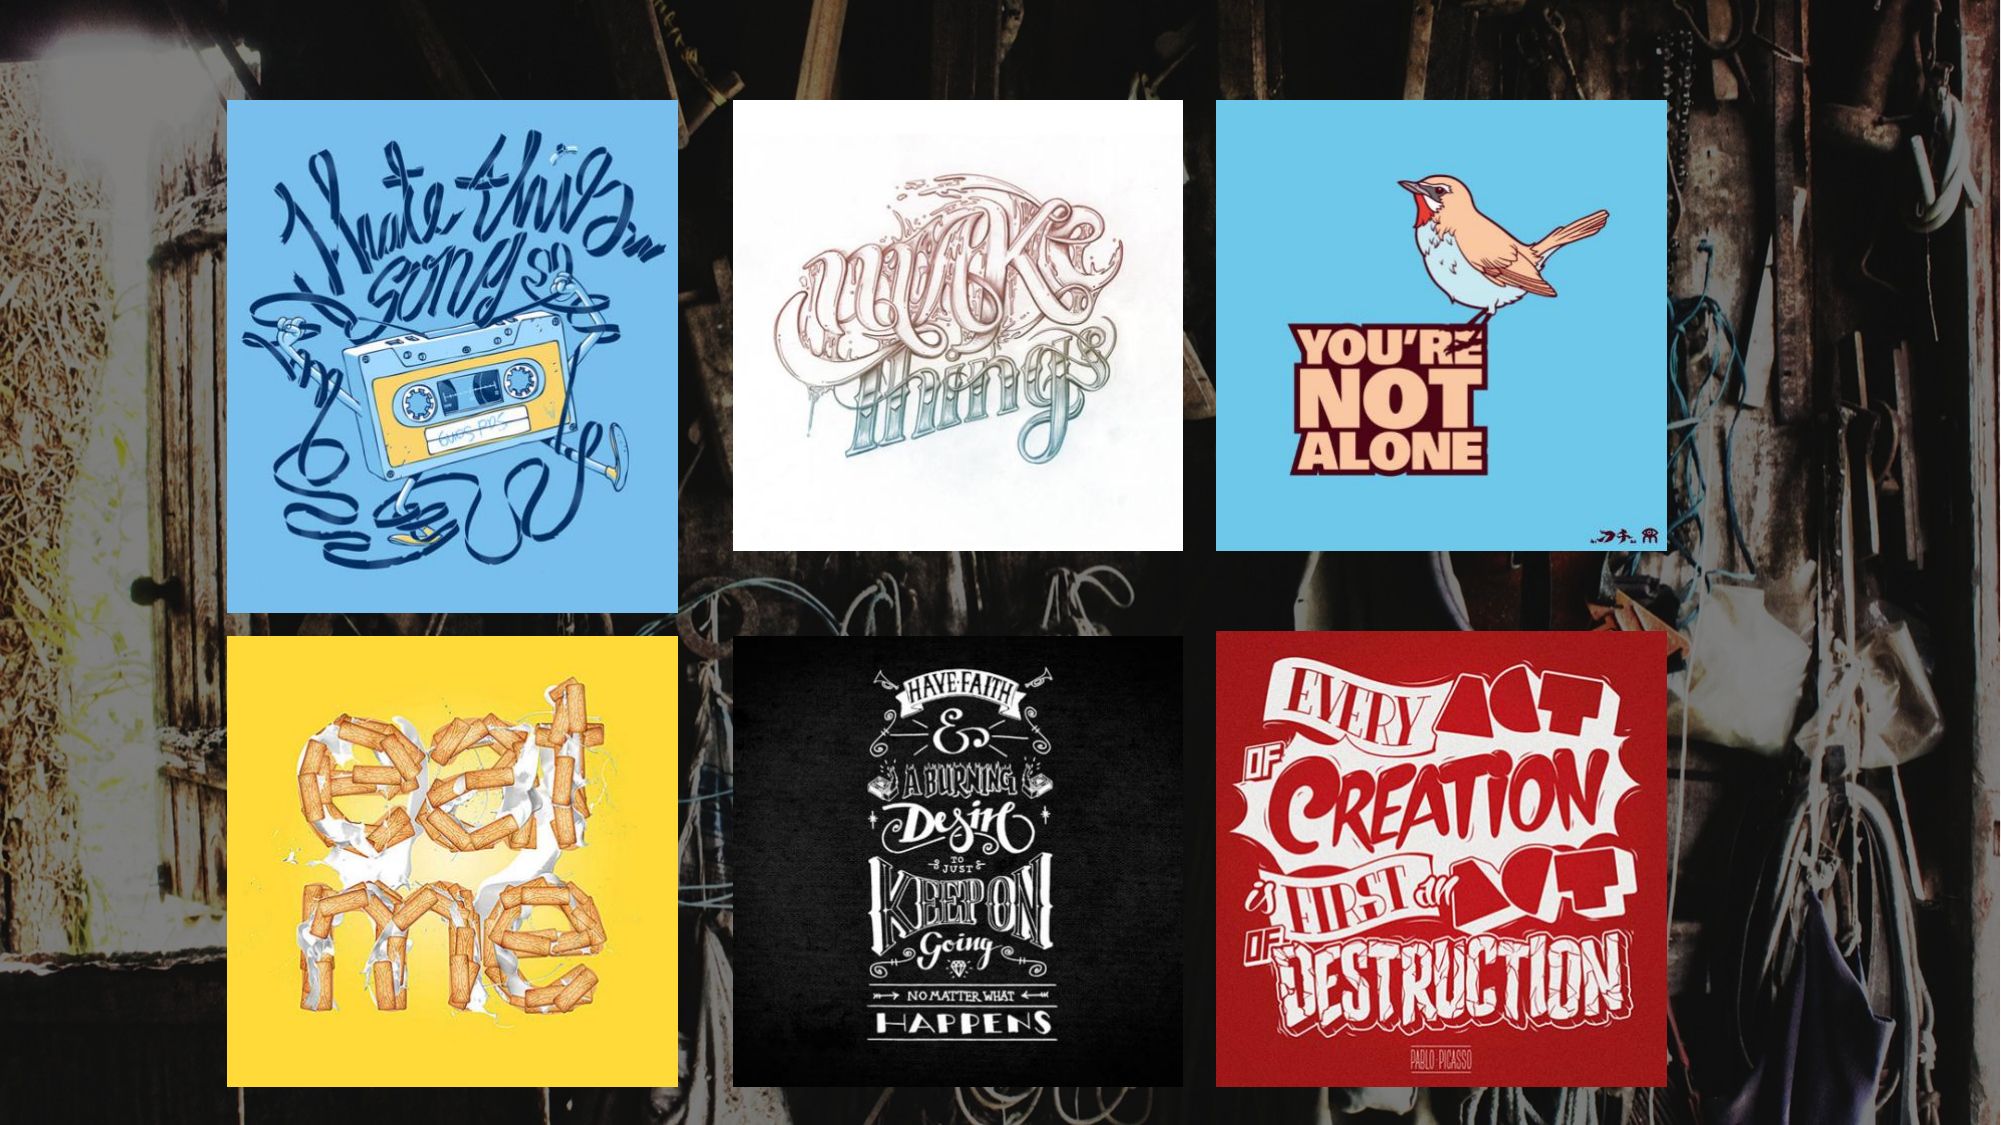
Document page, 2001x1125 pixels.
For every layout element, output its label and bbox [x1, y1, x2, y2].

picture [732, 636, 1183, 1087]
picture [227, 100, 678, 613]
picture [227, 636, 678, 1087]
picture [1216, 631, 1667, 1087]
picture [1216, 100, 1667, 551]
text_box [0, 0, 2000, 1125]
picture [732, 100, 1183, 551]
